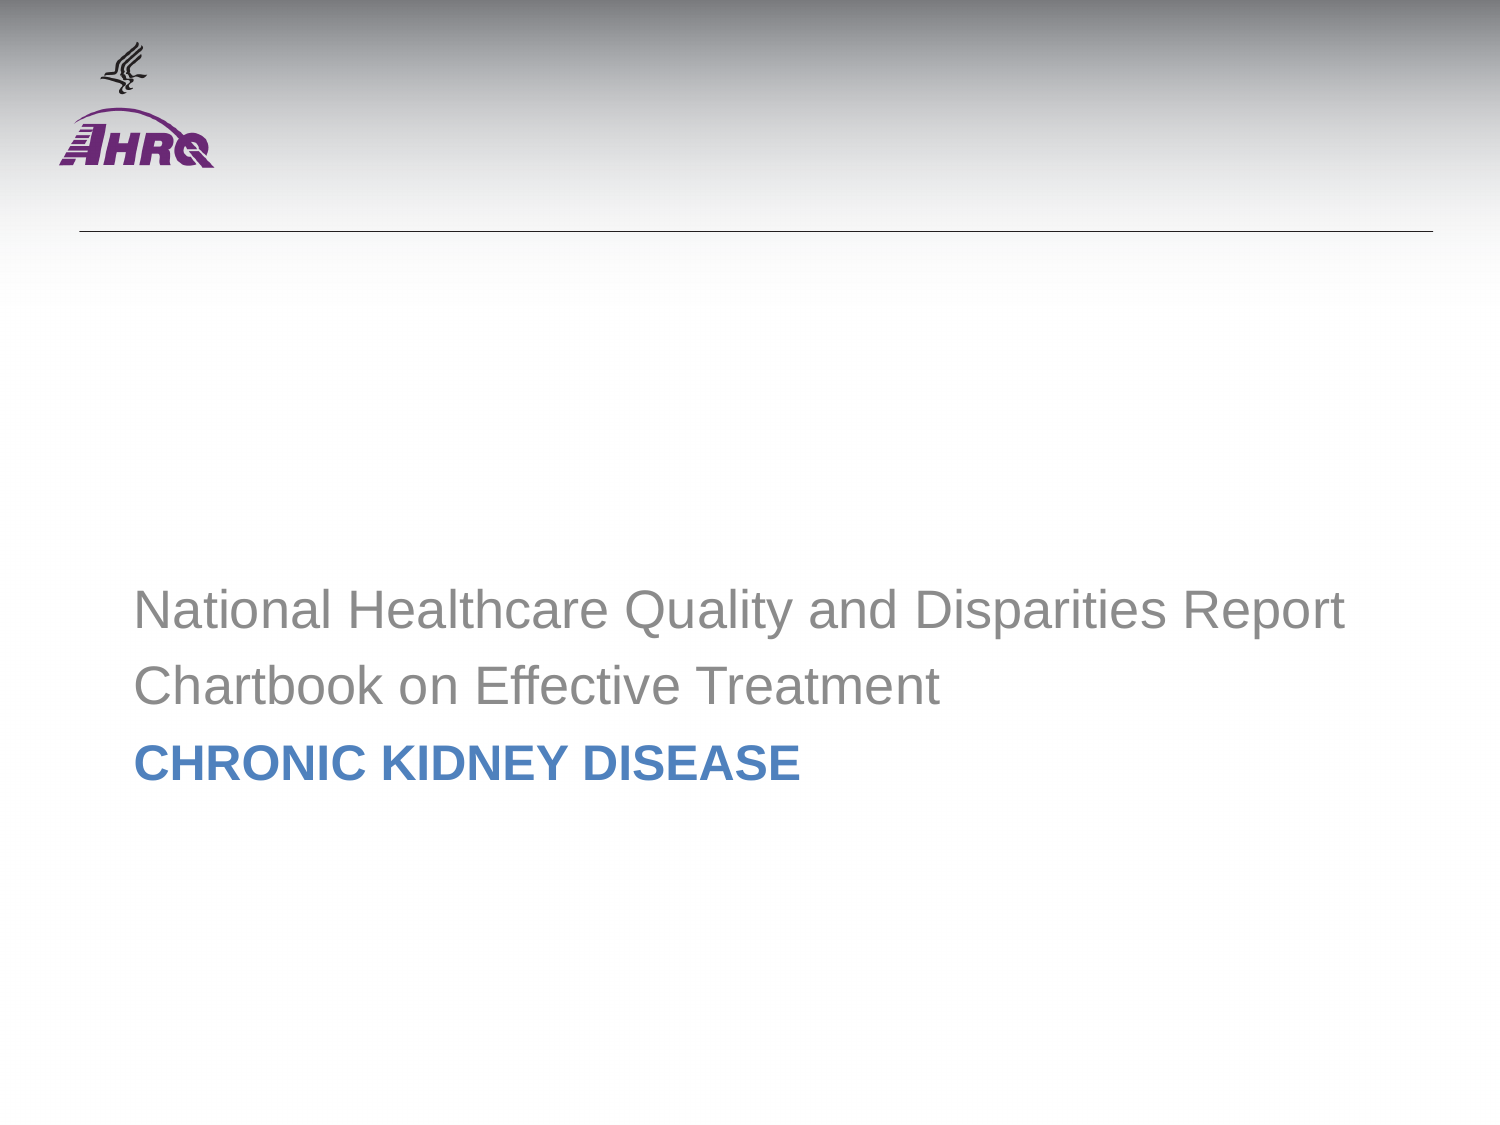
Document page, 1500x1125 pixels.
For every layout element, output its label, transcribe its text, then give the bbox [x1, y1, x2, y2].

list National Healthcare Quality and Disparities Report Chartbook on Effective Treatment [118, 476, 1394, 723]
picture [0, 0, 1500, 1125]
title Chronic kidney disease [118, 723, 1394, 947]
